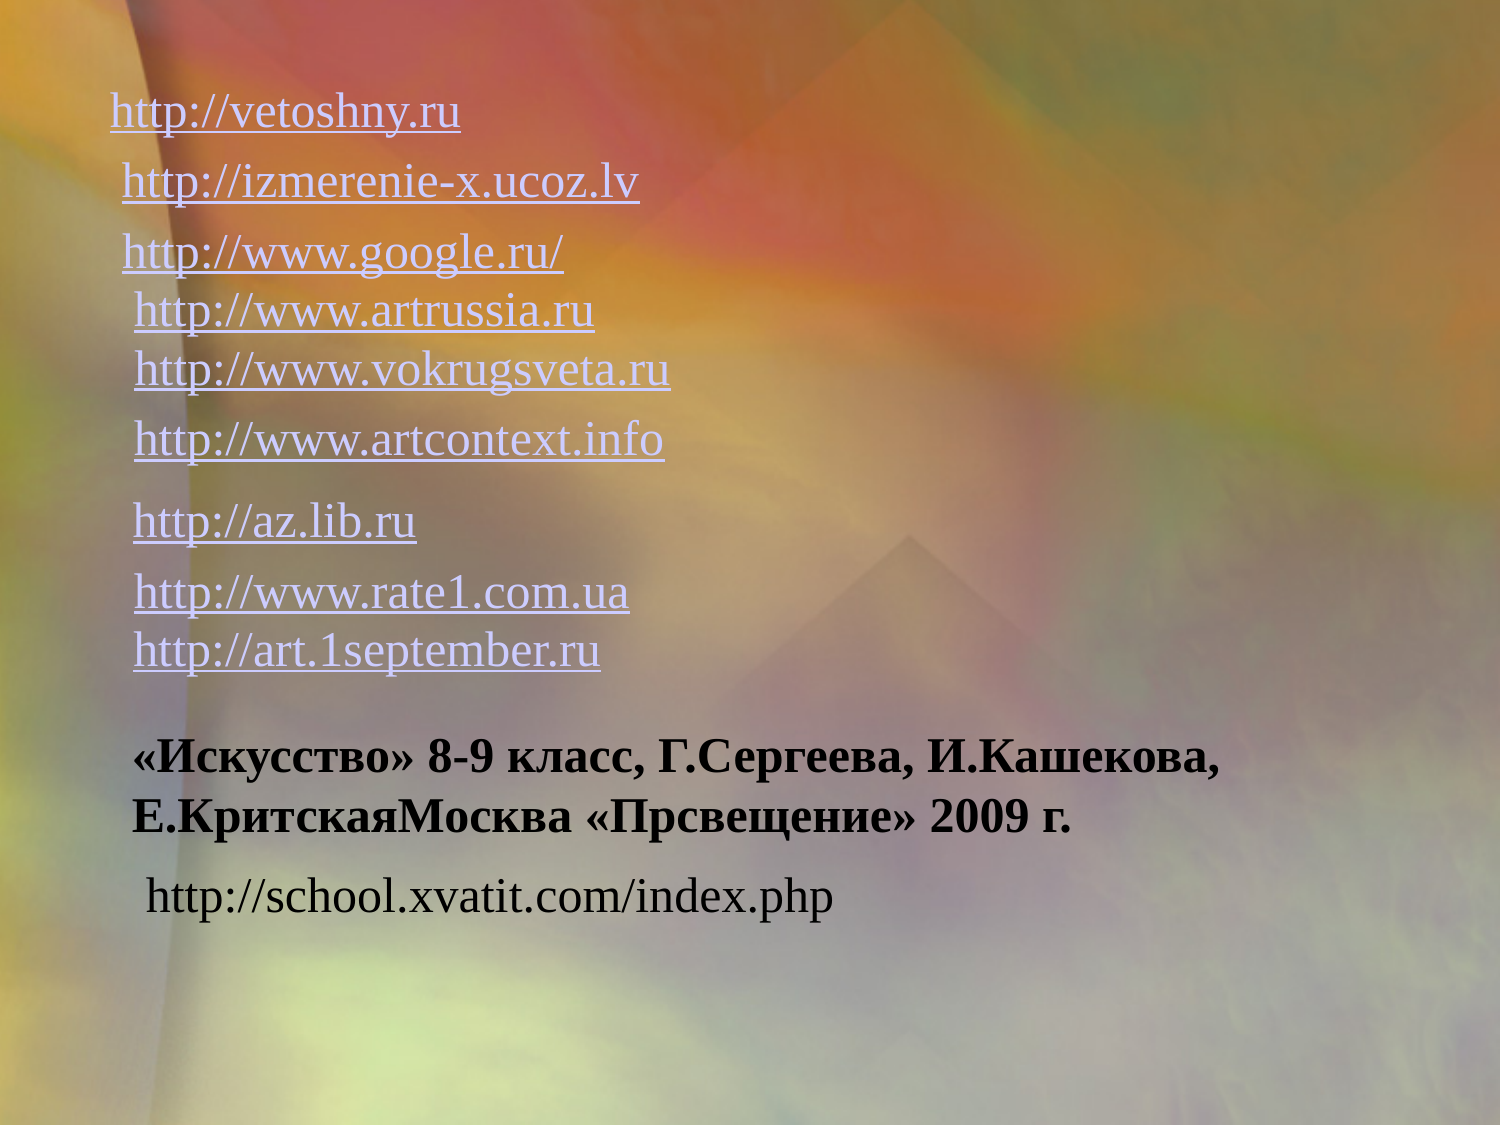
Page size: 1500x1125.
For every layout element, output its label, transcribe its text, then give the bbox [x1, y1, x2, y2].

text_box http://school.xvatit.com/index.php [131, 855, 850, 931]
text_box http://vetoshny.ru [94, 70, 477, 145]
text_box http://az.lib.ru [117, 480, 432, 556]
text_box http://www.vokrugsveta.ru [119, 328, 686, 403]
text_box «Искусство» 8-9 класс, Г.Сергеева, И.Кашекова, Е.КритскаяМосква «Прсвещение» 2009 г. [117, 714, 1430, 850]
text_box http://www.artcontext.info [119, 398, 680, 474]
text_box http://art.1september.ru [118, 609, 617, 685]
text_box http://www.google.ru/ [107, 210, 579, 286]
text_box http://izmerenie-x.ucoz.lv [106, 140, 655, 216]
picture [0, 0, 1500, 1125]
text_box http://www.artrussia.ru [119, 269, 611, 328]
text_box http://www.rate1.com.ua [119, 550, 645, 626]
